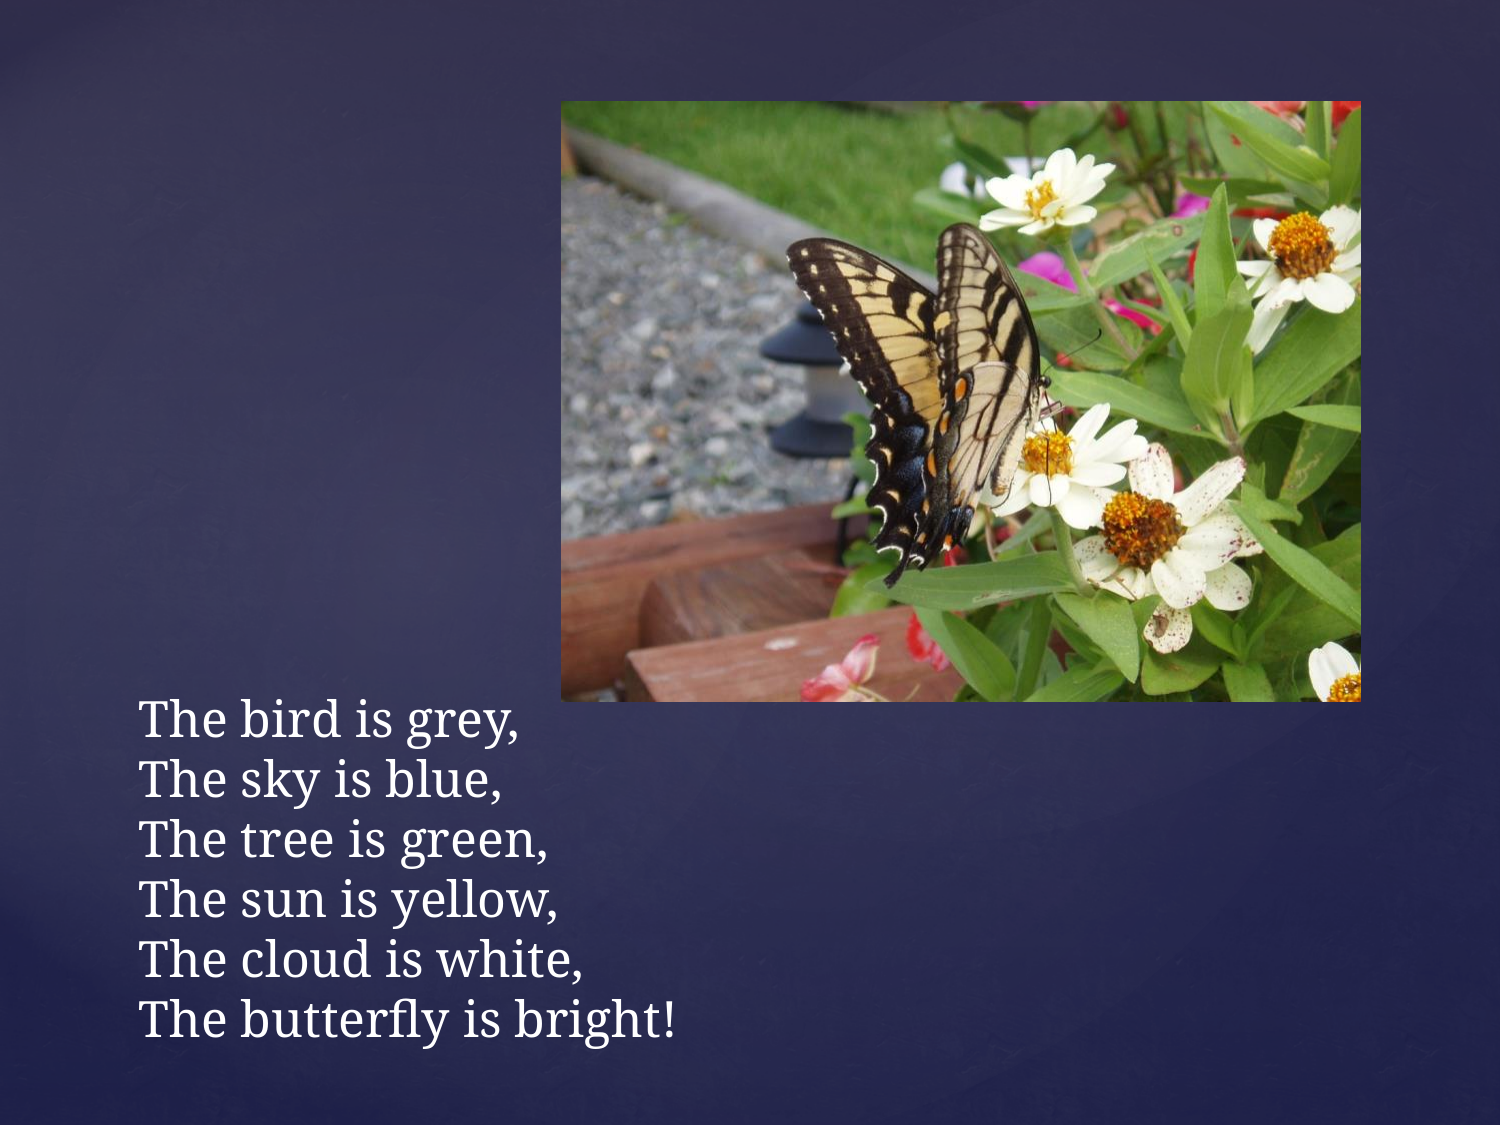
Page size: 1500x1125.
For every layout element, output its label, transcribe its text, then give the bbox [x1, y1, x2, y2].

title The bird is grey, The sky is blue, The tree is green, The sun is yellow, The cloud is white, The butterfly is bright! [123, 905, 1362, 1056]
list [560, 101, 1362, 703]
